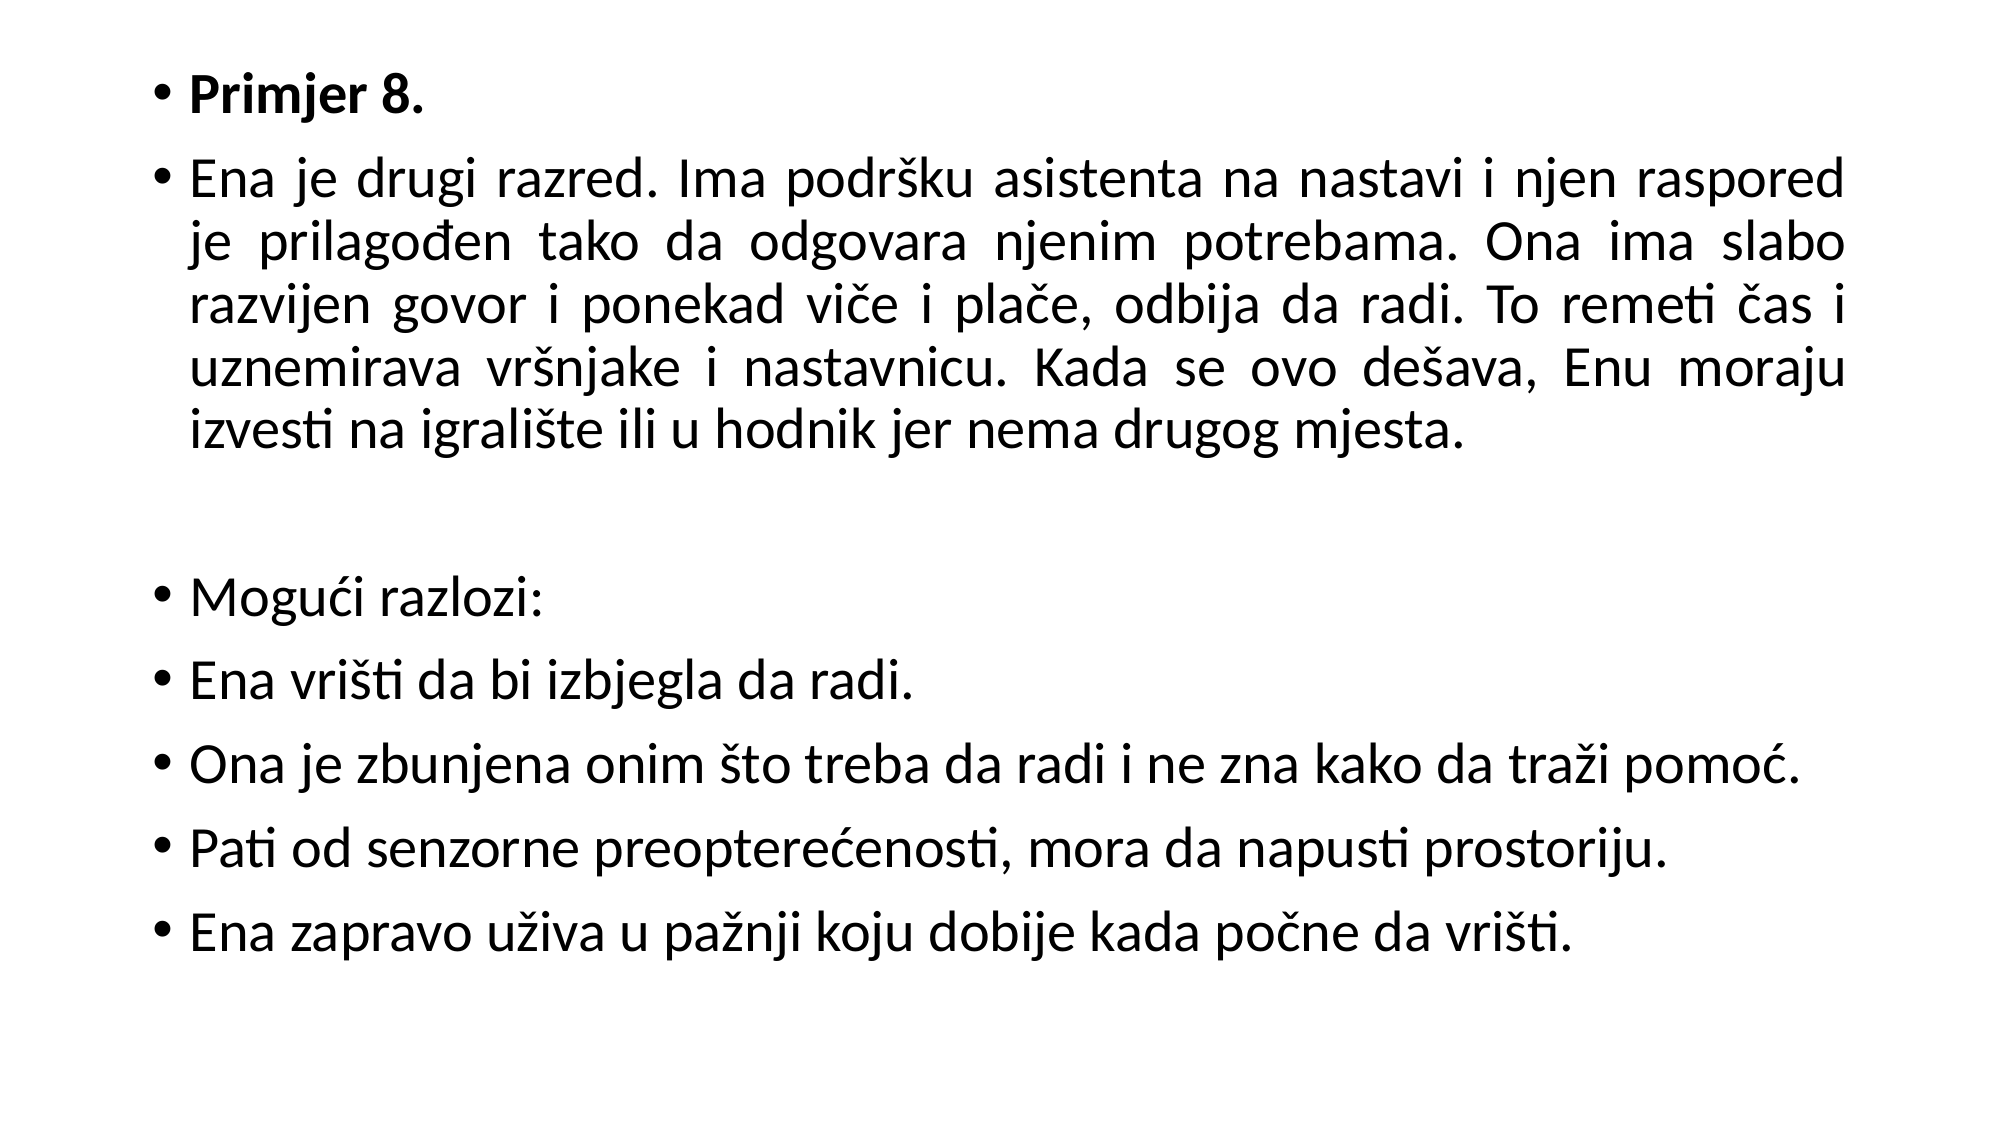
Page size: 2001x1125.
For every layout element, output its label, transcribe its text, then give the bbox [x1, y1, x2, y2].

list Primjer 8. Ena je drugi razred. Ima podršku asistenta na nastavi i njen raspored je prilagođen tako da odgovara njenim potrebama. Ona ima slabo razvijen govor i ponekad viče i plače, odbija da radi. To remeti čas i uznemirava vršnjake i nastavnicu. Kada se ovo dešava, Enu moraju izvesti na igralište ili u hodnik jer nema drugog mjesta. Mogući razlozi: Ena vrišti da bi izbjegla da radi. Ona je zbunjena onim što treba da radi i ne zna kako da traži pomoć. Pati od senzorne preopterećenosti, mora da napusti prostoriju. Ena zapravo uživa u pažnji koju dobije kada počne da vrišti. [137, 56, 1863, 1014]
